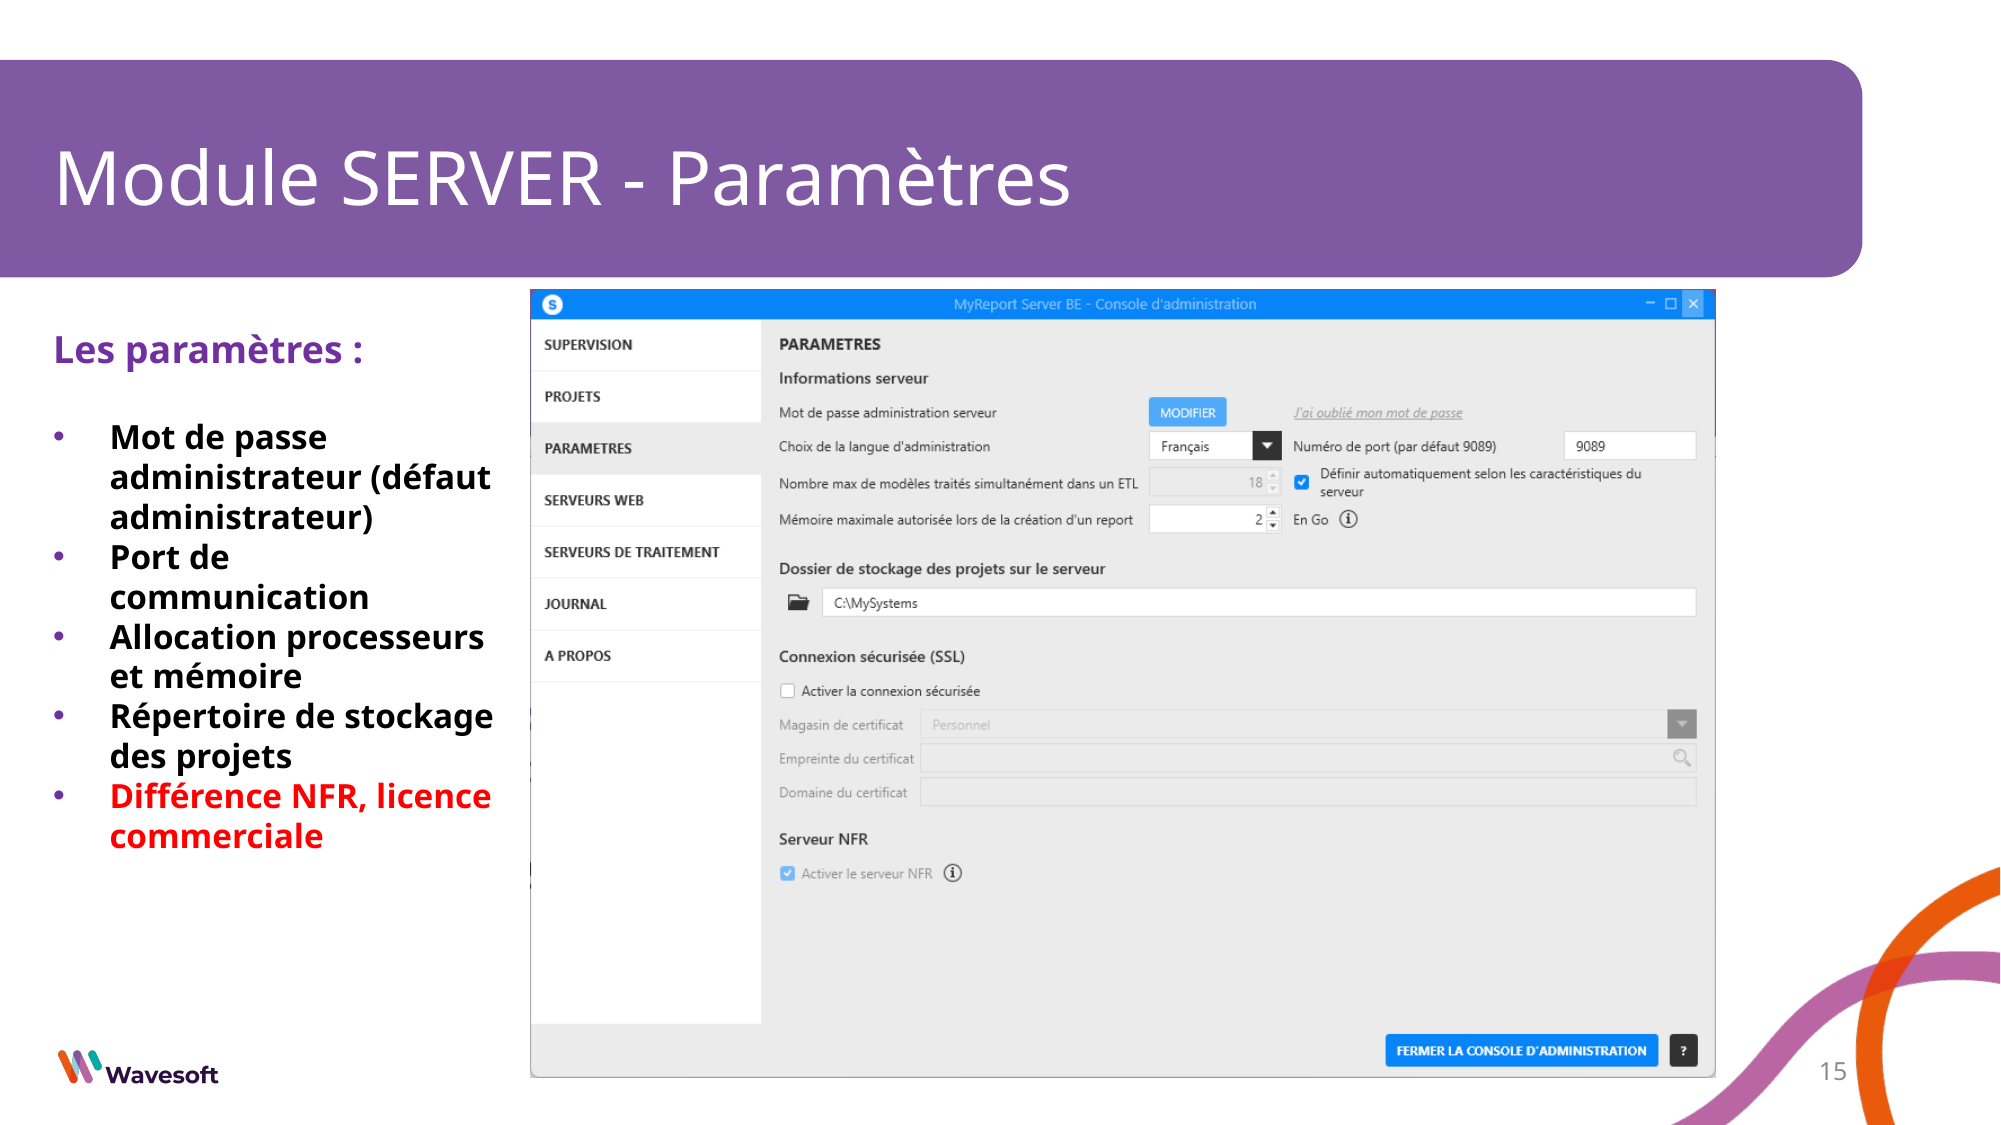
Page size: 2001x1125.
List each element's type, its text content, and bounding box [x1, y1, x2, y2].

picture [1660, 859, 2001, 1125]
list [530, 289, 1716, 1078]
title Module SERVER - Paramètres [38, 108, 1764, 230]
slide_number 15 [1412, 1042, 1863, 1103]
picture [38, 1031, 237, 1103]
text_box Les paramètres : Mot de passe administrateur (défaut administrateur) Port de communication Allocation processeurs et mémoire Répertoire de stockage des projets Différence NFR, licence commerciale [38, 318, 513, 908]
